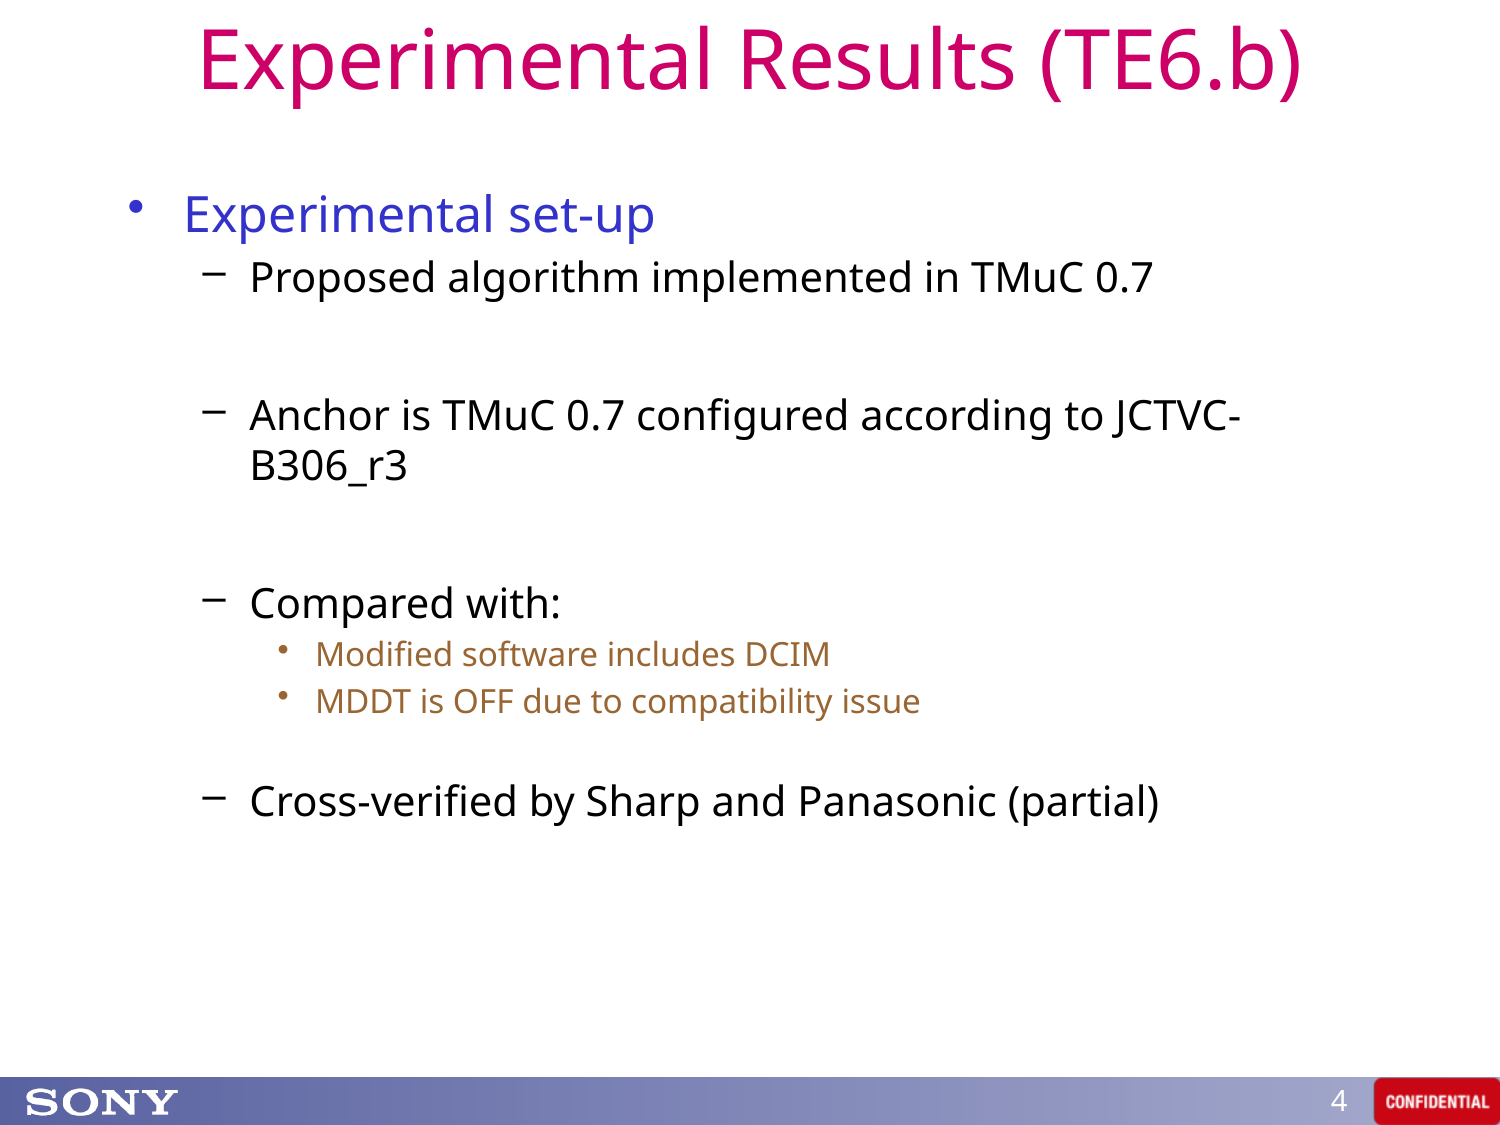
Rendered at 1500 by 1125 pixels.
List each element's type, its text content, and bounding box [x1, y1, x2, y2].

slide_number 4 [1049, 1074, 1363, 1125]
picture [1368, 1071, 1500, 1125]
picture [26, 1088, 178, 1116]
list Experimental set-up Proposed algorithm implemented in TMuC 0.7 Anchor is TMuC 0.7 configured according to JCTVC-B306_r3 Compared with: Modified software includes DCIM MDDT is OFF due to compatibility issue Cross-verified by Sharp and Panasonic (partial) [112, 174, 1388, 1076]
title Experimental Results (TE6.b) [112, 0, 1388, 115]
